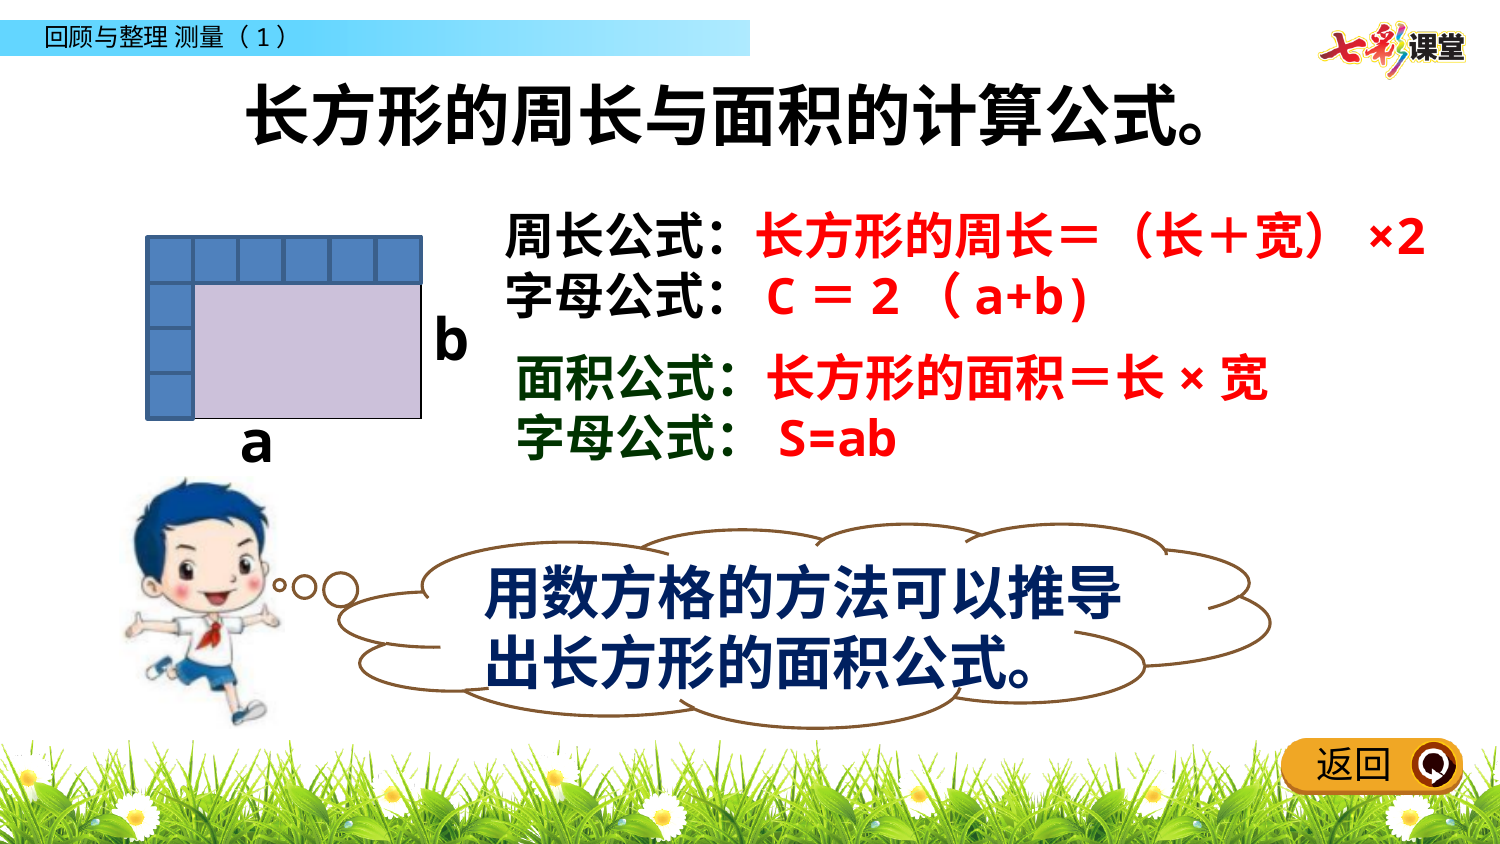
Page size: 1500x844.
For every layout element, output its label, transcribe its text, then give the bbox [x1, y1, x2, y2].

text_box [339, 523, 1270, 728]
picture [119, 476, 285, 730]
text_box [147, 235, 538, 483]
text_box 长方形的周长与面积的计算公式。 [229, 66, 1258, 161]
picture [0, 740, 1500, 844]
picture [1316, 20, 1468, 80]
text_box 周长公式：长方形的周长＝（长＋宽）×2 字母公式：C＝2（a+b) [490, 197, 1500, 333]
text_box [1281, 733, 1464, 795]
text_box 面积公式：长方形的面积＝长×宽 字母公式：S=ab [542, 339, 1400, 474]
